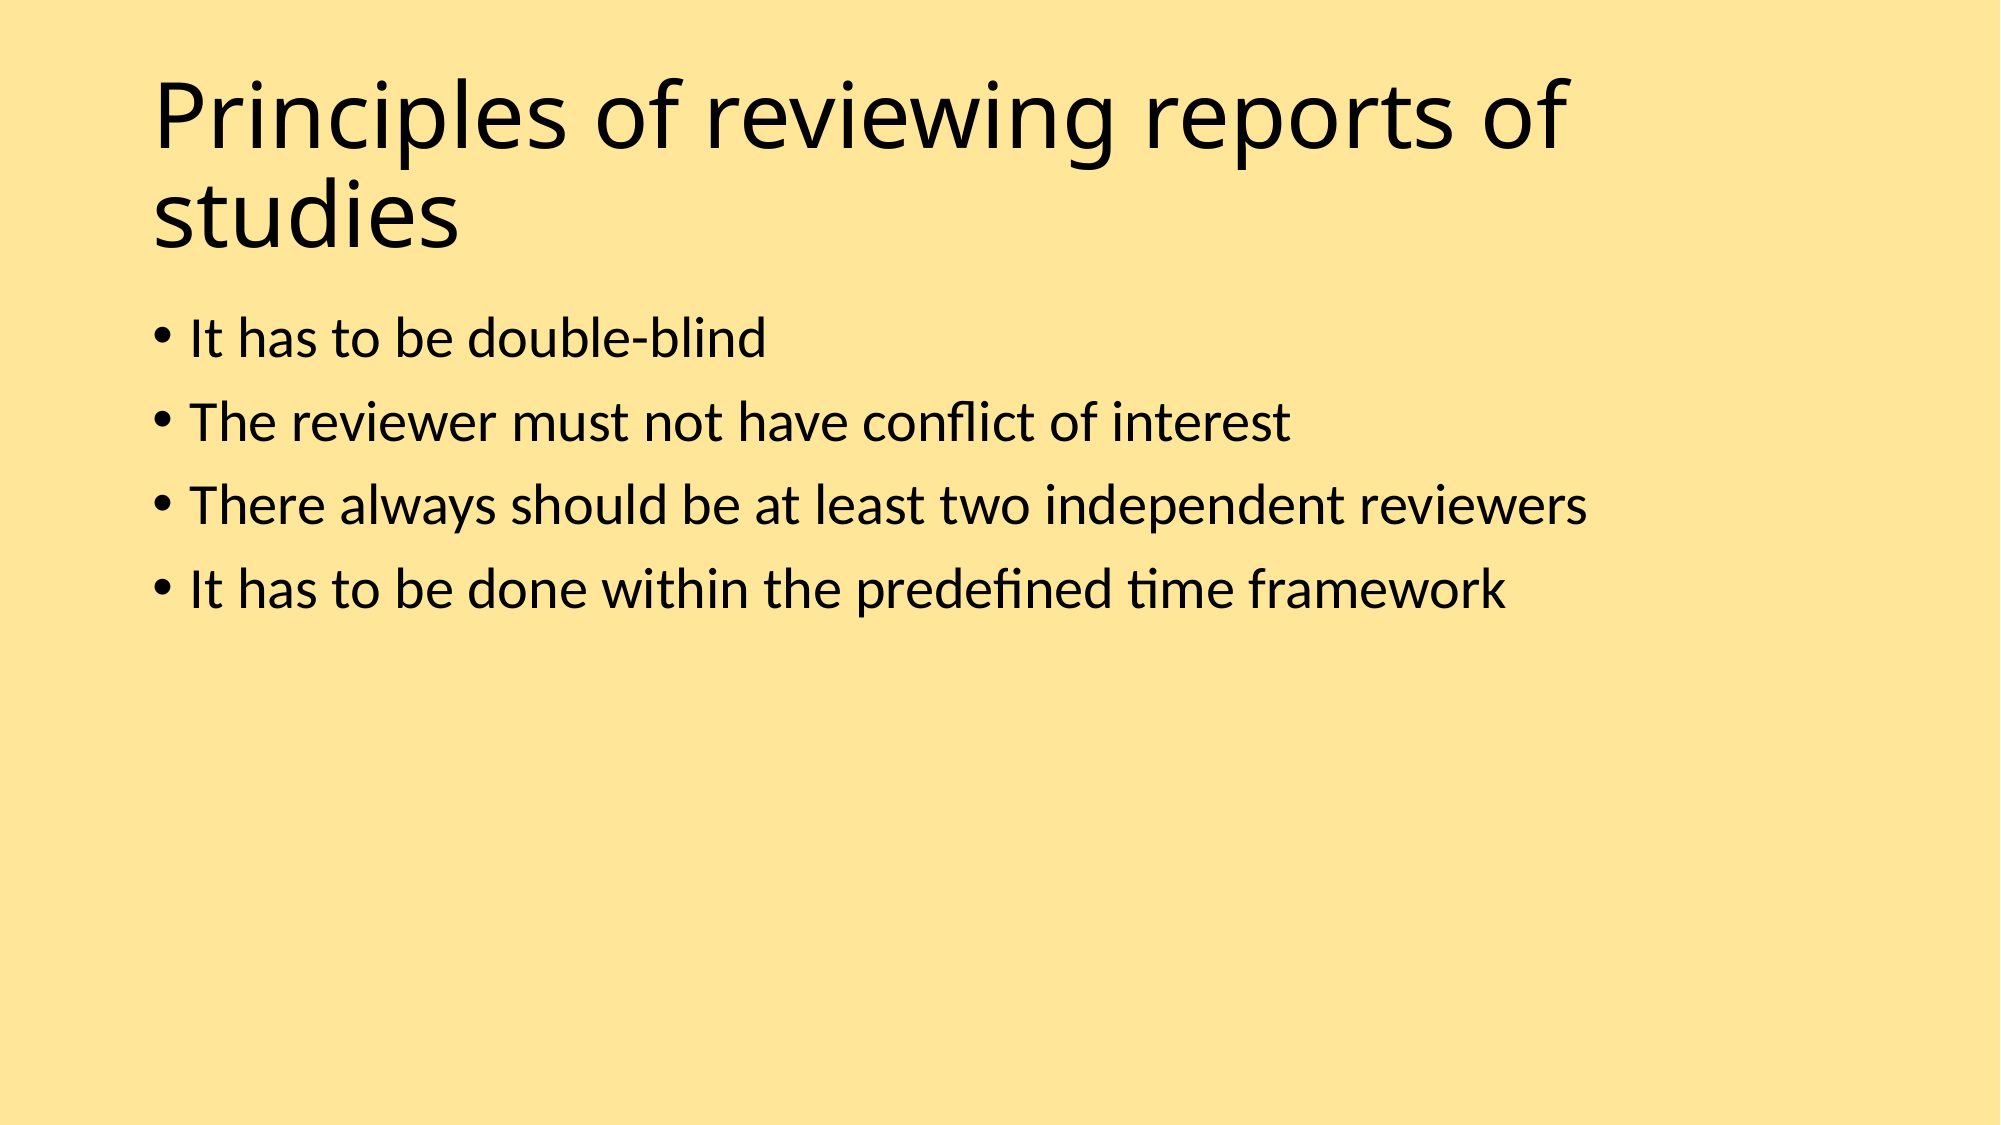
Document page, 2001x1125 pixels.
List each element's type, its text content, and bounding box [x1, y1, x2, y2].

title Principles of reviewing reports of studies [137, 59, 1863, 278]
list It has to be double-blind The reviewer must not have conflict of interest There always should be at least two independent reviewers It has to be done within the predefined time framework [137, 299, 1863, 1014]
